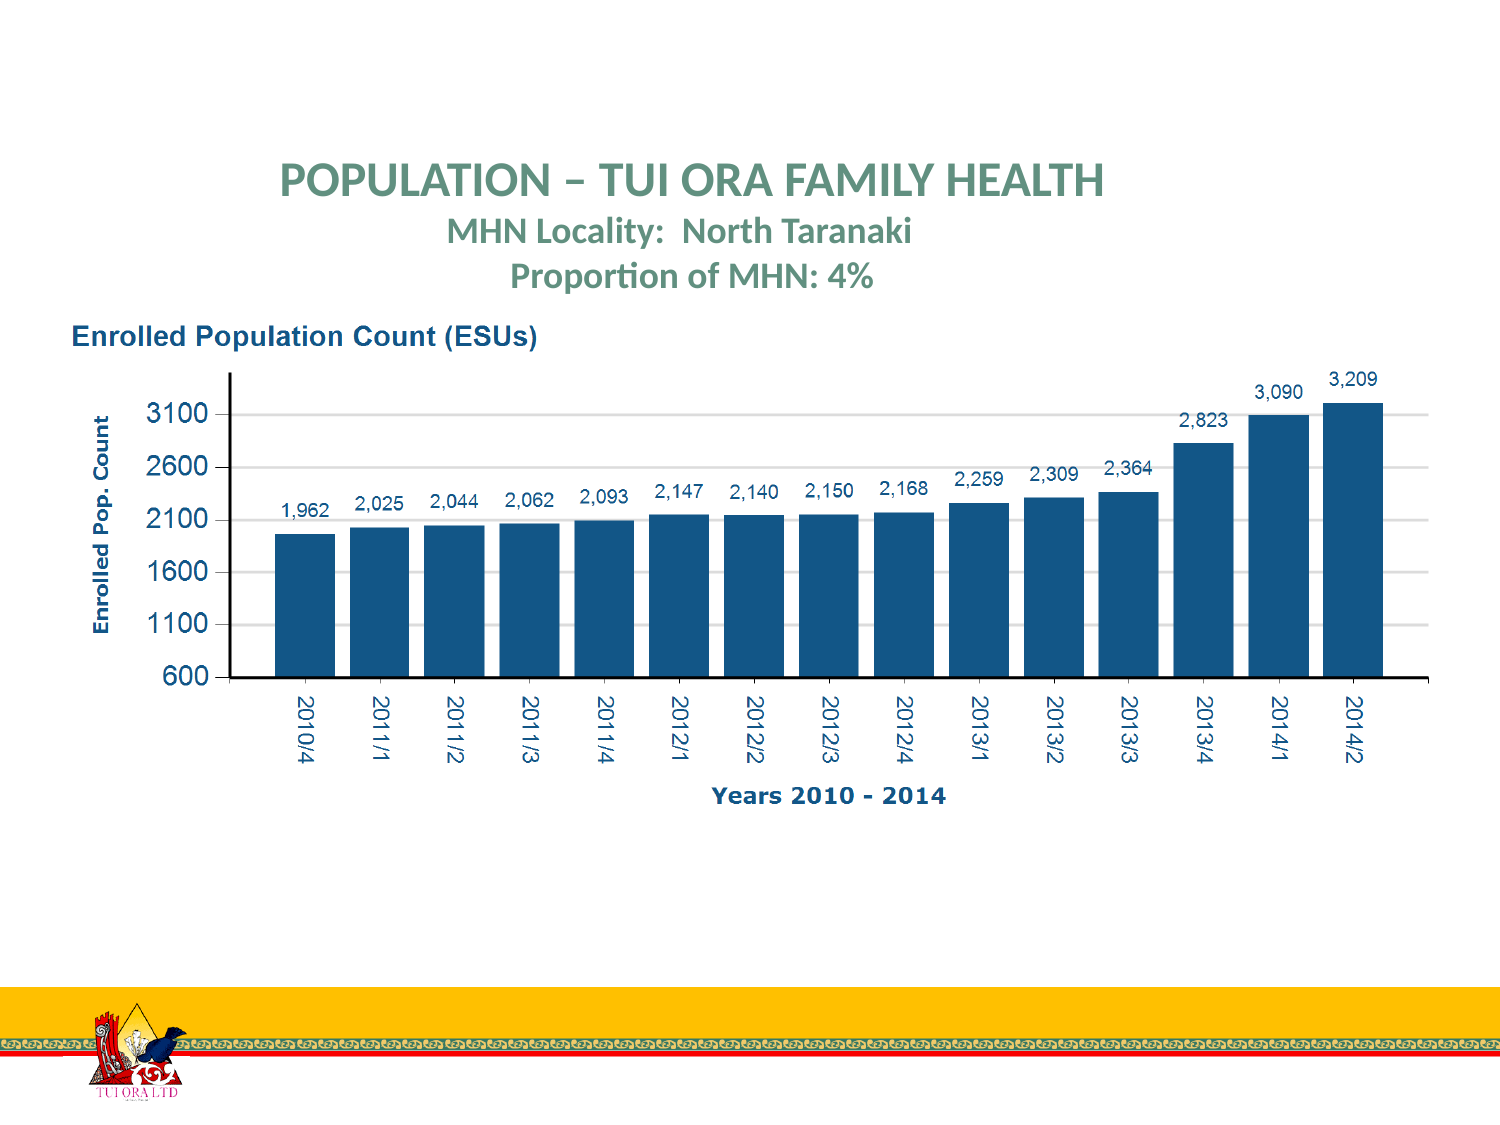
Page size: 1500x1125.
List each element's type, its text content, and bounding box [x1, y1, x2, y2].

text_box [0, 987, 1500, 1105]
picture [20, 302, 1487, 832]
text_box POPULATION – TUI ORA FAMILY HEALTH MHN Locality: North Taranaki Proportion of MHN: 4% ﻿iii [137, 79, 1248, 300]
